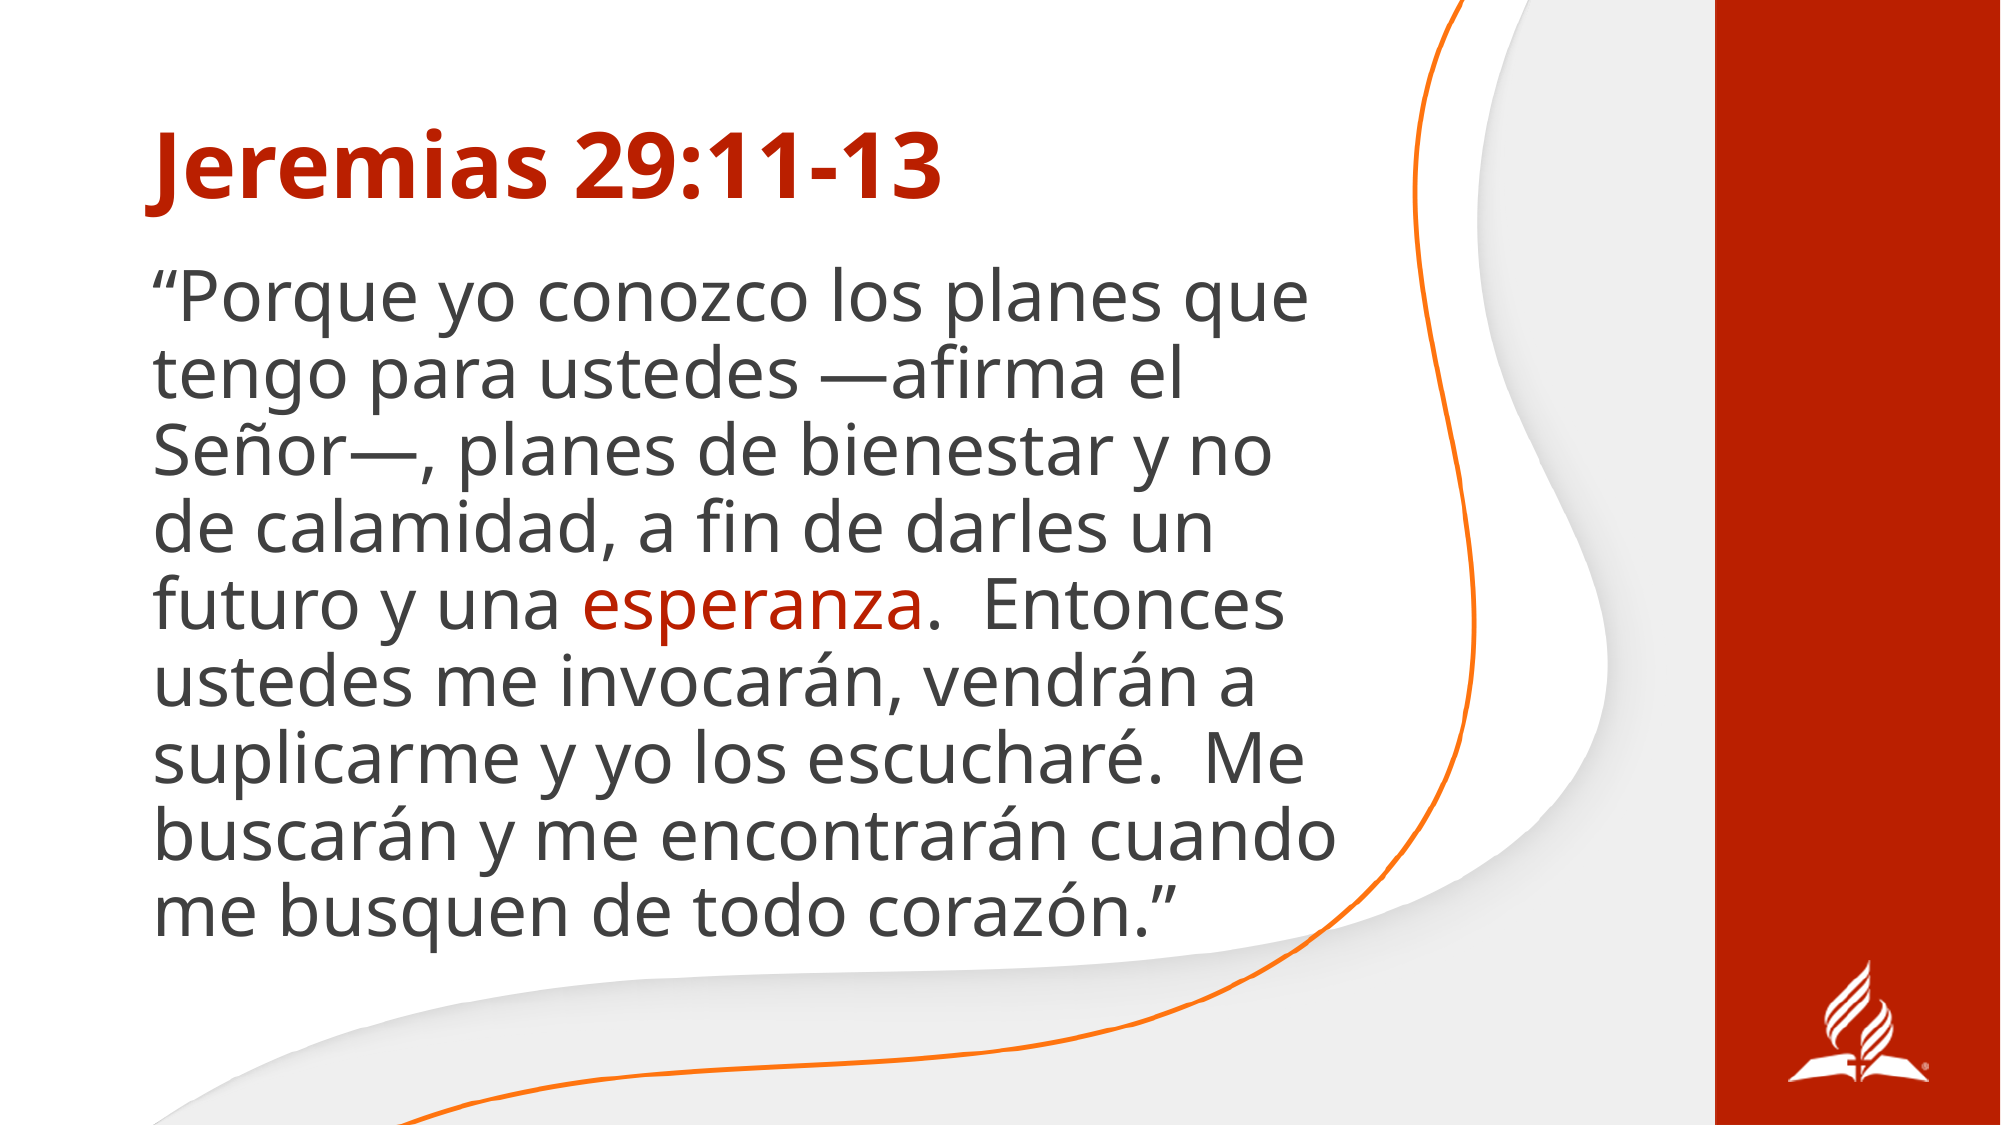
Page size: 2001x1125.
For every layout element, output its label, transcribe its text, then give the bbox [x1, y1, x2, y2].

picture [0, 0, 2001, 1125]
title Jeremias 29:11-13 [137, 59, 1377, 249]
list “Porque yo conozco los planes que tengo para ustedes —afirma el Señor—, planes de bienestar y no de calamidad, a fin de darles un futuro y una esperanza. Entonces ustedes me invocarán, vendrán a suplicarme y yo los escucharé. Me buscarán y me encontrarán cuando me busquen de todo corazón.” [137, 249, 1377, 964]
